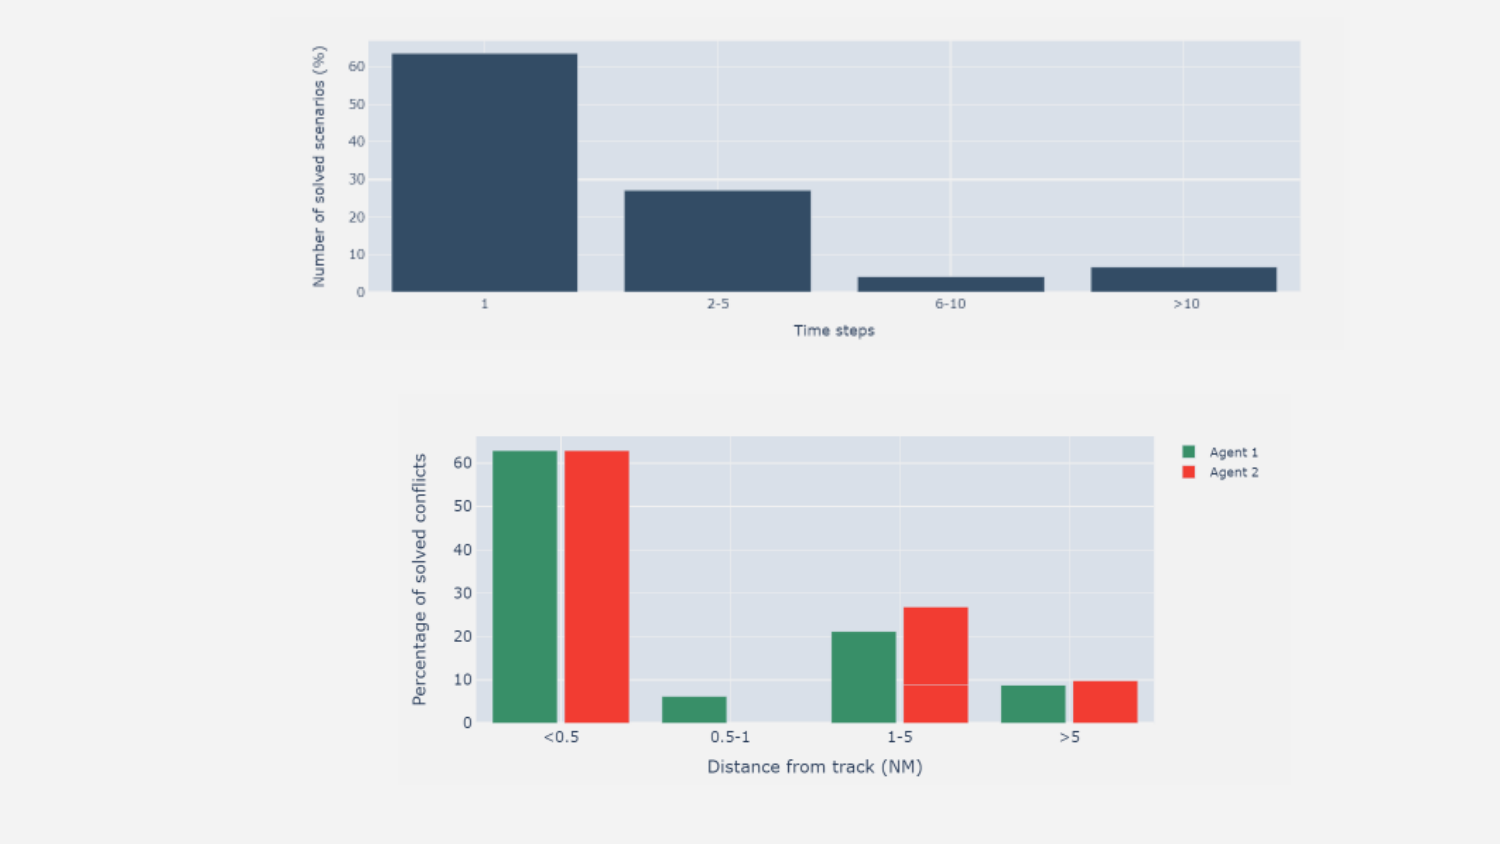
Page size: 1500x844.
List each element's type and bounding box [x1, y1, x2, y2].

picture [398, 394, 1291, 785]
picture [270, 17, 1344, 350]
